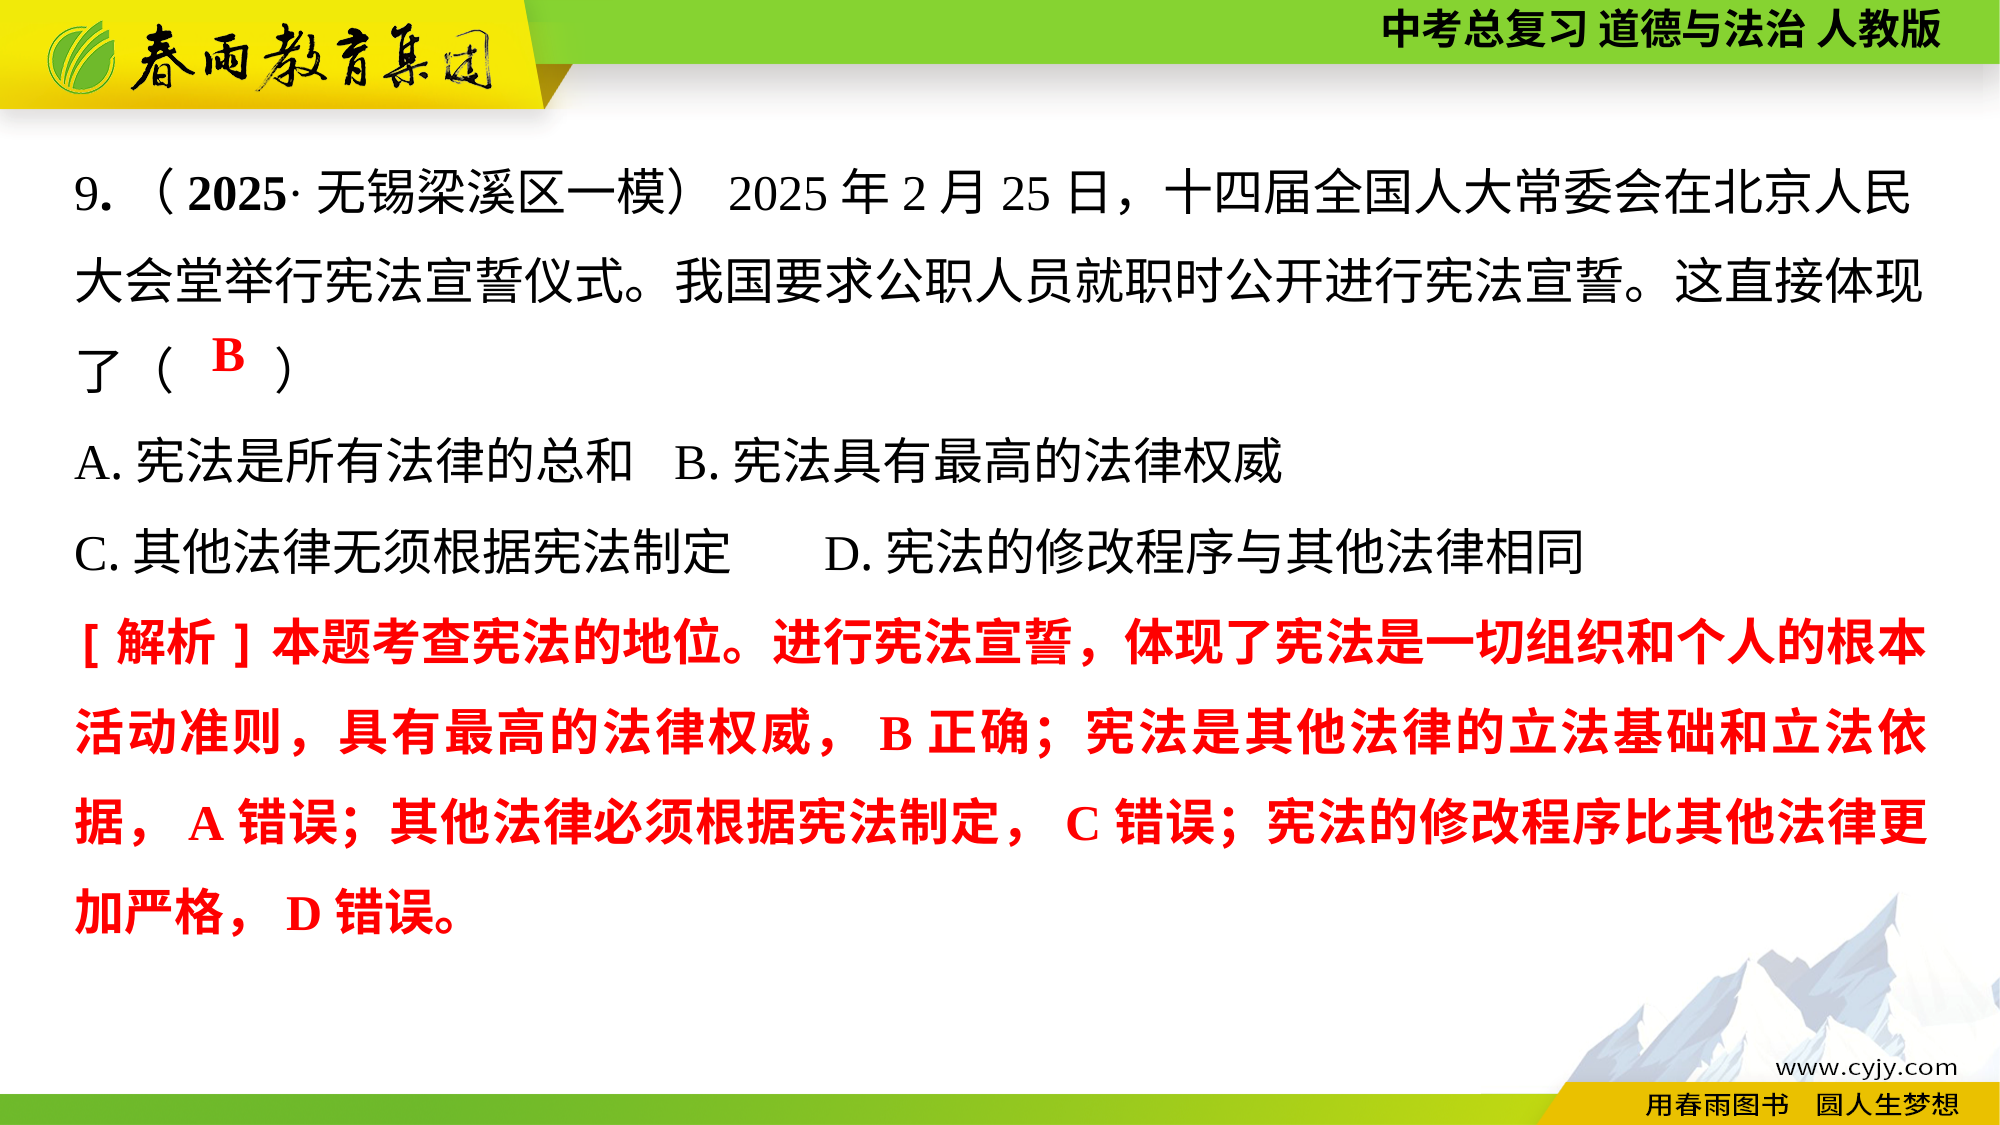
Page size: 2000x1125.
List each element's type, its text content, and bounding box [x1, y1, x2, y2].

text_box [解析]本题考查宪法的地位。进行宪法宣誓，体现了宪法是一切组织和个人的根本活动准则，具有最高的法律权威，B正确；宪法是其他法律的立法基础和立法依据，A错误；其他法律必须根据宪法制定，C错误；宪法的修改程序比其他法律更加严格，D错误。 [59, 573, 1944, 949]
text_box B [197, 314, 261, 390]
list 9.（2025·无锡梁溪区一模）2025年2月25日，十四届全国人大常委会在北京人民大会堂举行宪法宣誓仪式。我国要求公职人员就职时公开进行宪法宣誓。这直接体现 了（ ） A.宪法是所有法律的总和 B.宪法具有最高的法律权威 C.其他法律无须根据宪法制定 D.宪法的修改程序与其他法律相同 [59, 122, 1944, 573]
picture [0, 0, 2000, 1125]
